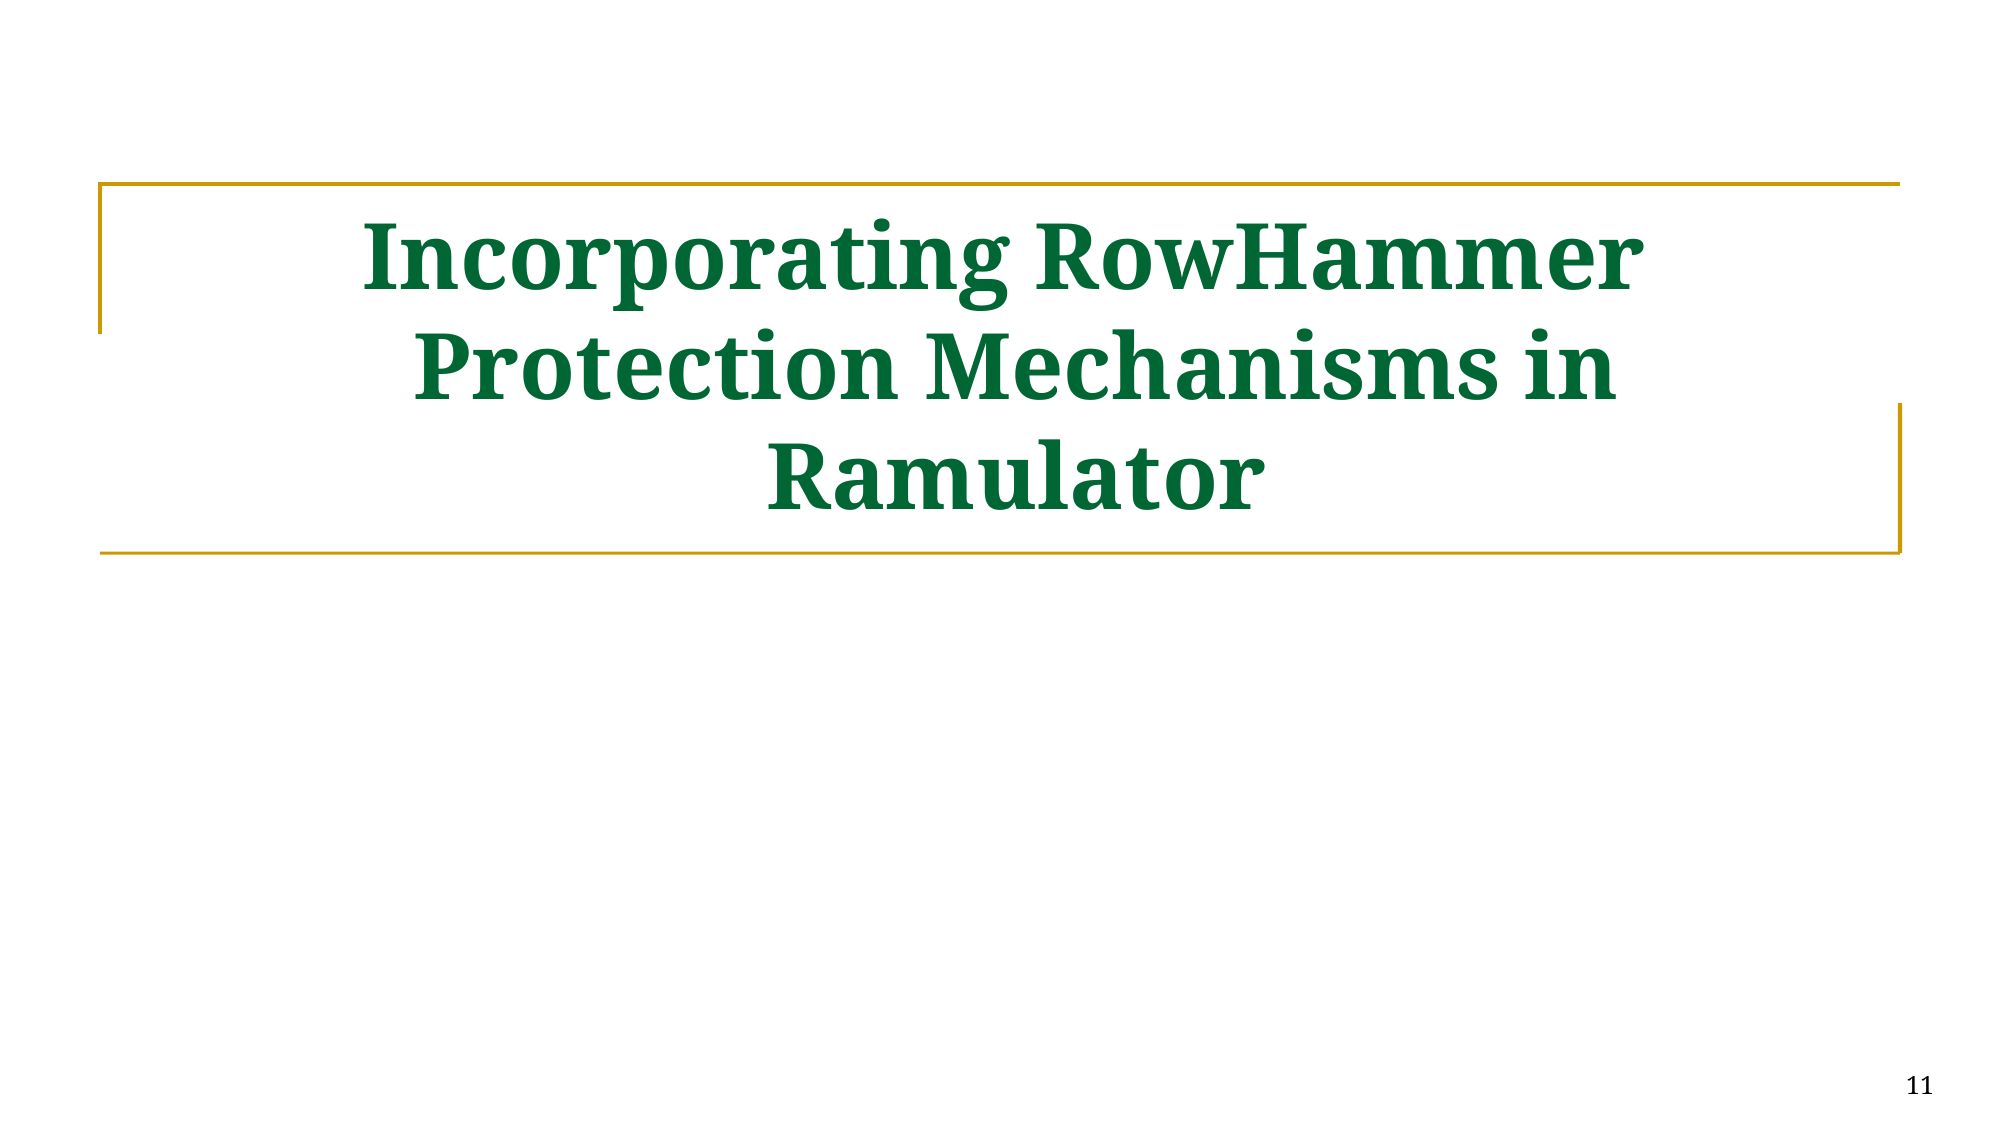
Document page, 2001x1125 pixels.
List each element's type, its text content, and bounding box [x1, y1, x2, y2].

slide_number 11 [1482, 1036, 1950, 1112]
title Incorporating RowHammer Protection Mechanisms in Ramulator [150, 187, 1884, 538]
